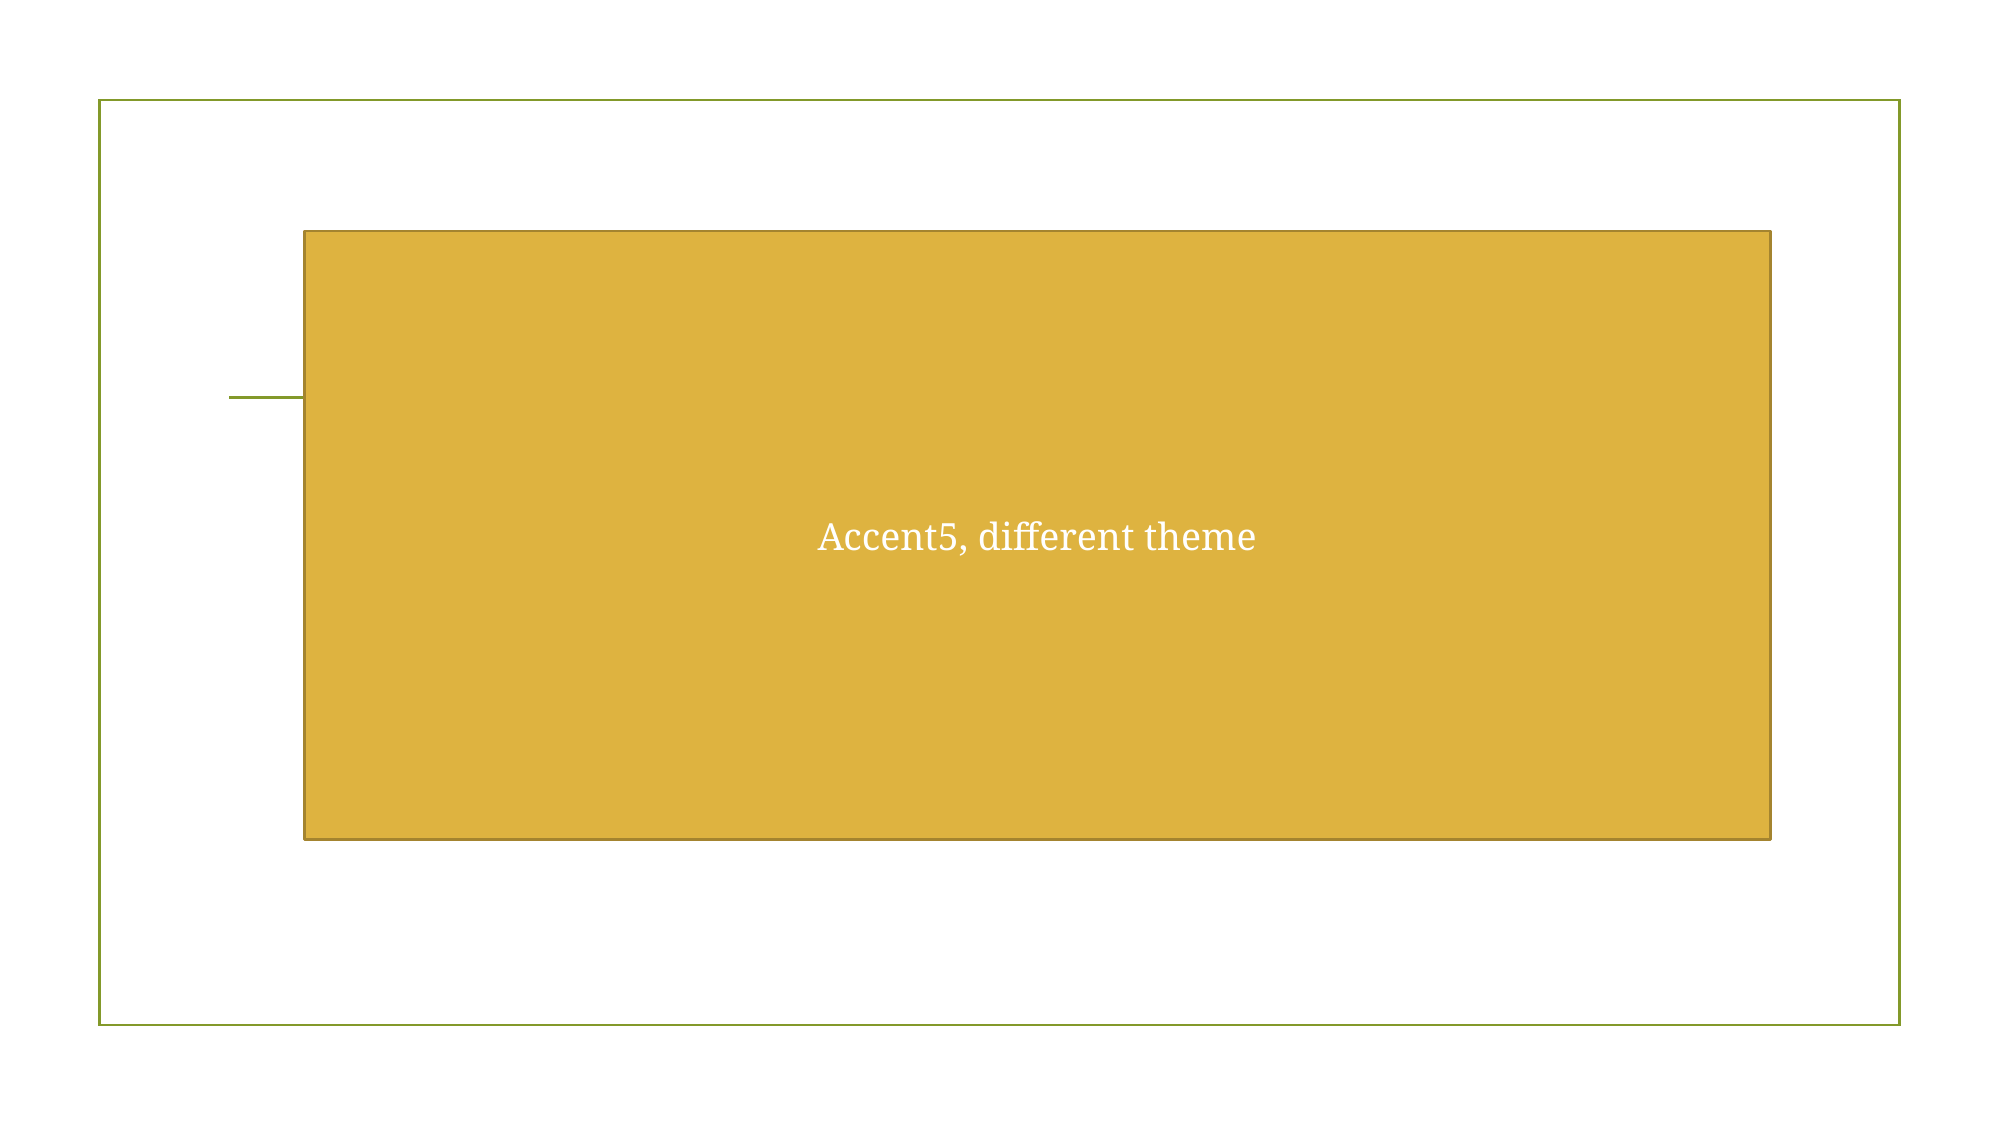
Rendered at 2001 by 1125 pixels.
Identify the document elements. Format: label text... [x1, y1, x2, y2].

text_box Accent5, different theme [303, 230, 1772, 841]
